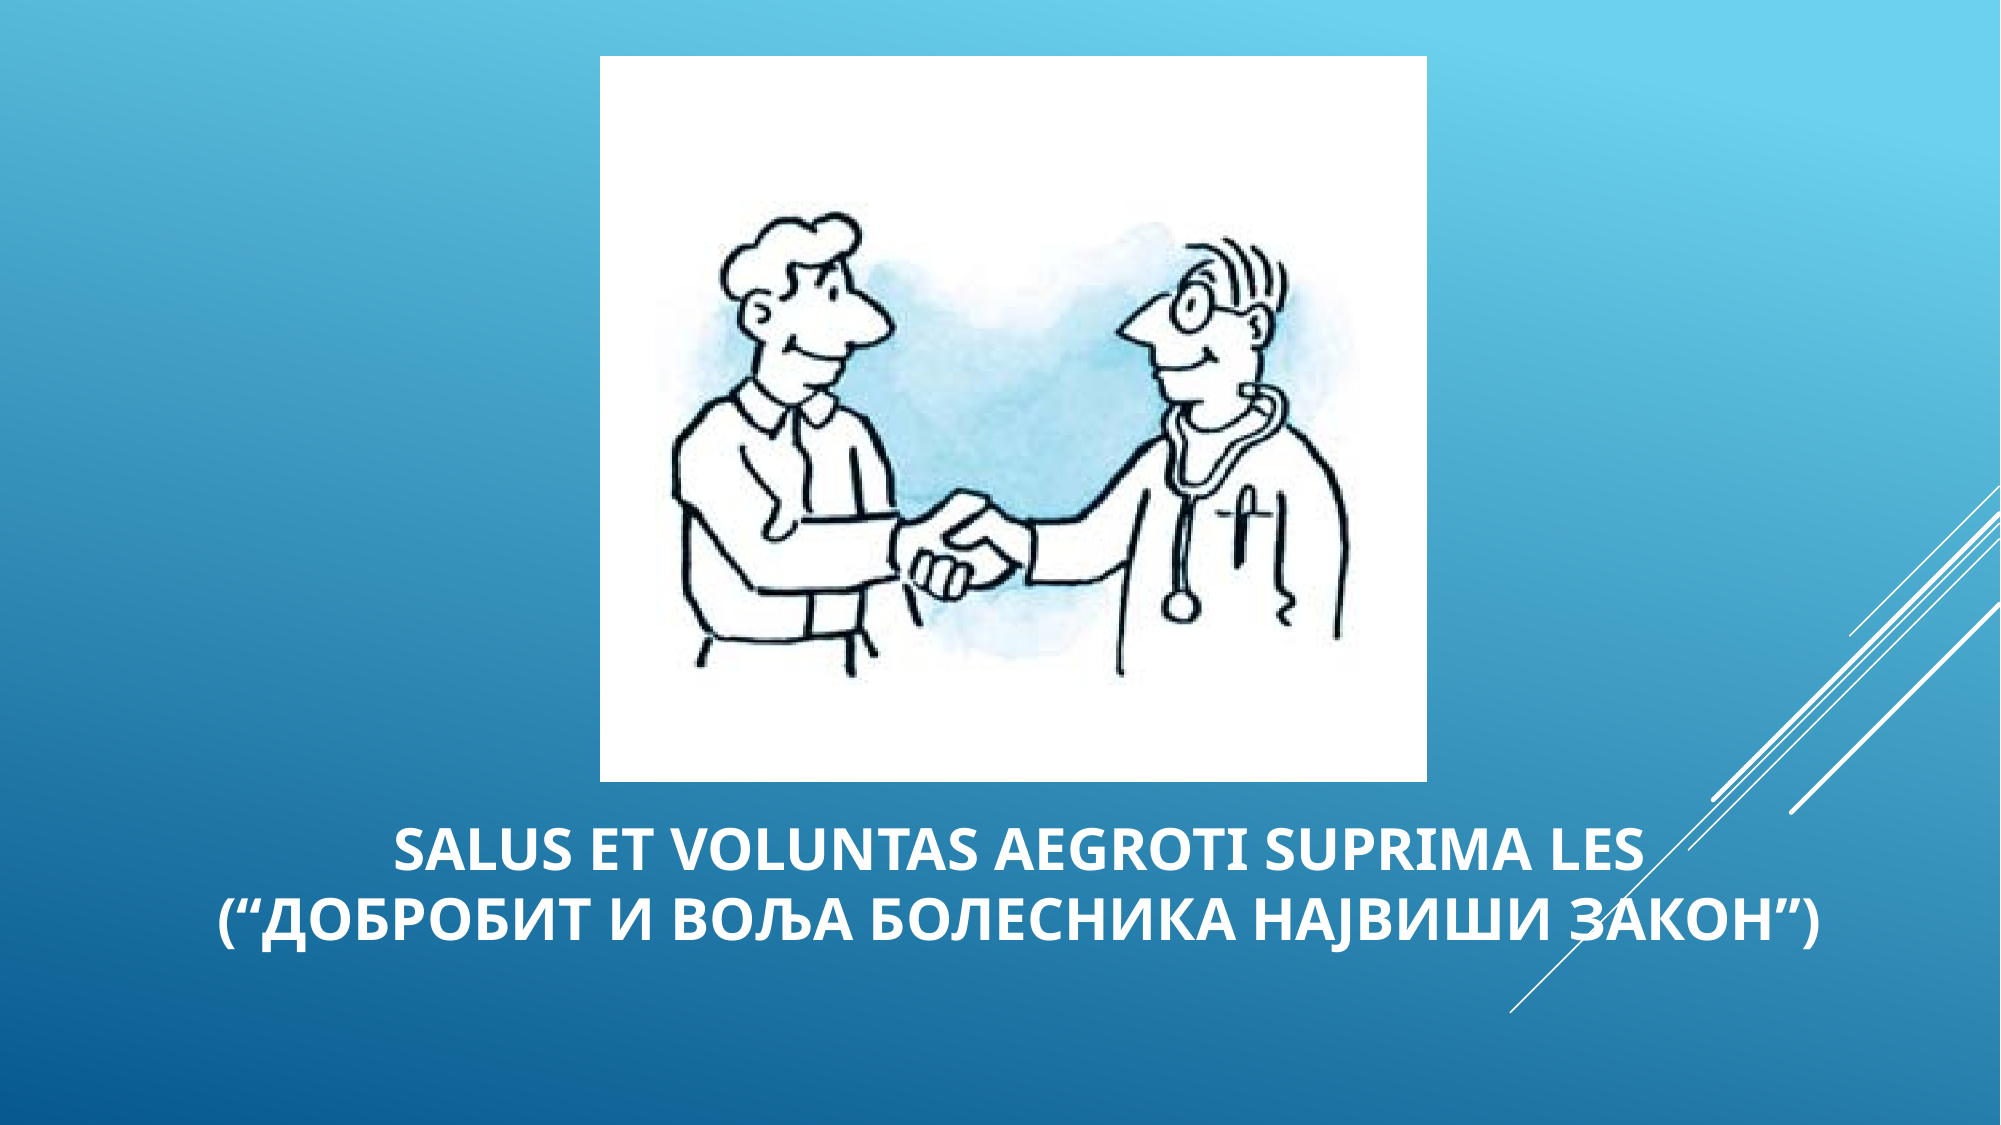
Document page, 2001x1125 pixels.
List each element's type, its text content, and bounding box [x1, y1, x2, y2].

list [600, 56, 1427, 782]
title Salus et voluntas aegroti suprima les (“Добробит и воља болесника највиши закон”) [76, 721, 1963, 960]
list Одговорност [827, 213, 1977, 1125]
